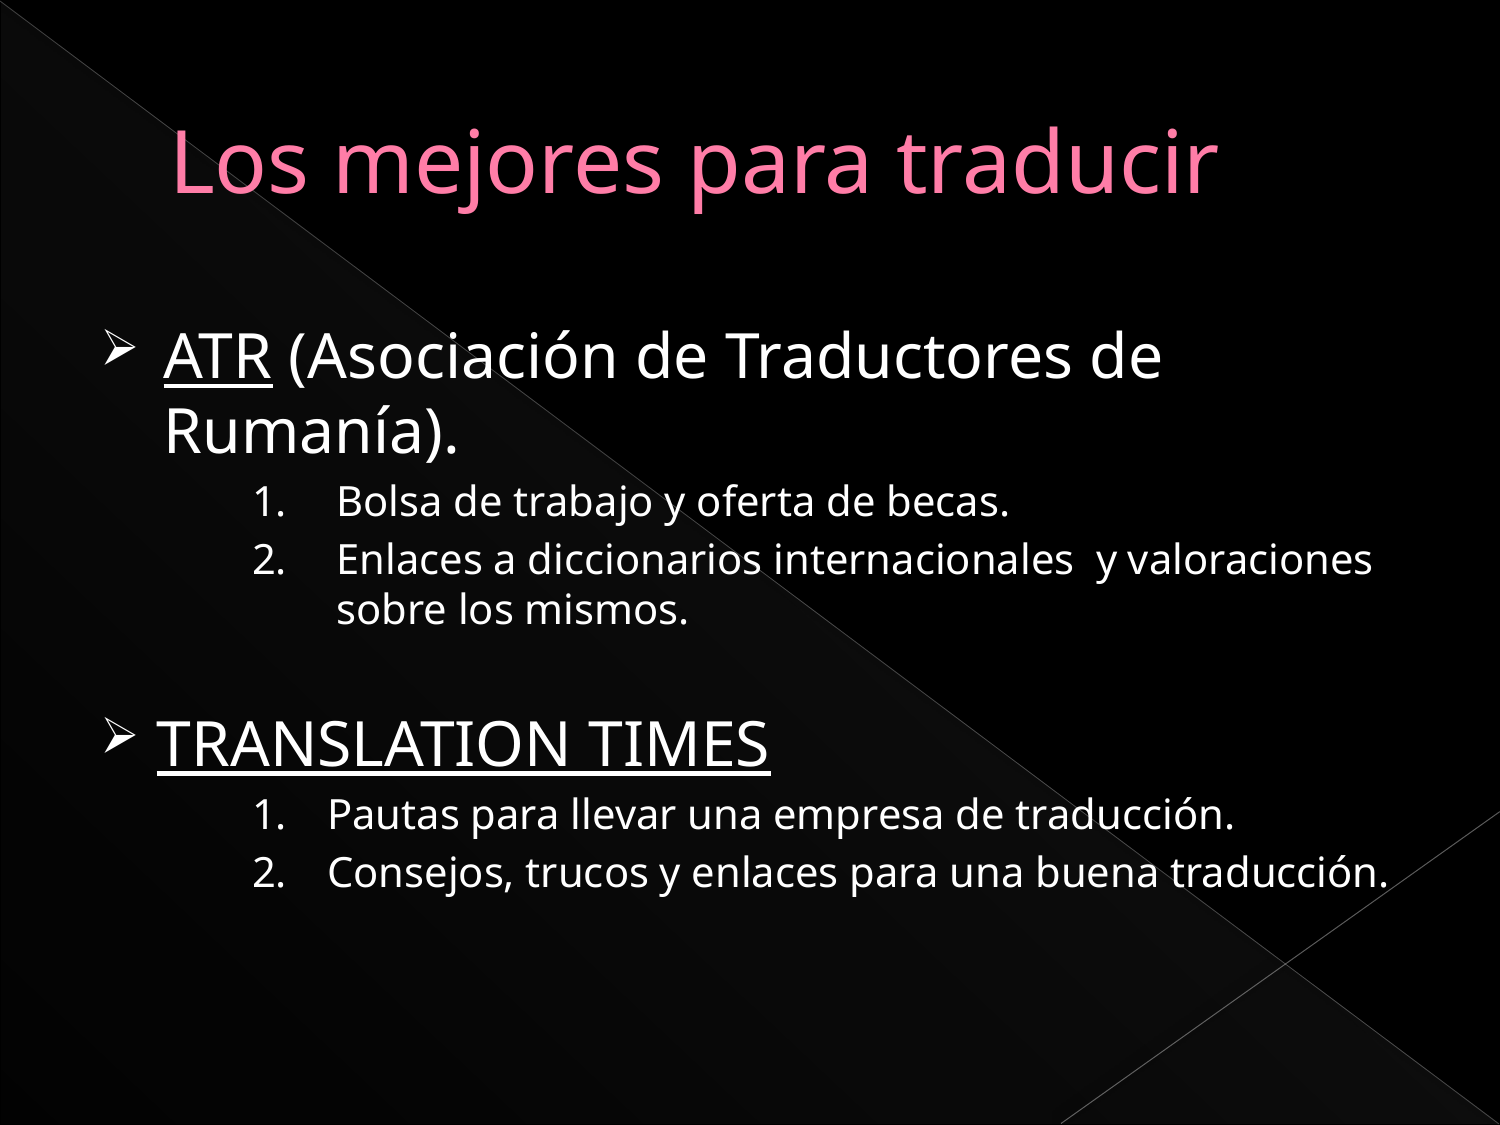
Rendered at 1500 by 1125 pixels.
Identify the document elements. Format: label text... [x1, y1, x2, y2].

list ATR (Asociación de Traductores de Rumanía). Bolsa de trabajo y oferta de becas. Enlaces a diccionarios internacionales y valoraciones sobre los mismos. TRANSLATION TIMES Pautas para llevar una empresa de traducción. Consejos, trucos y enlaces para una buena traducción. [74, 308, 1426, 1060]
title Los mejores para traducir [75, 43, 1425, 274]
